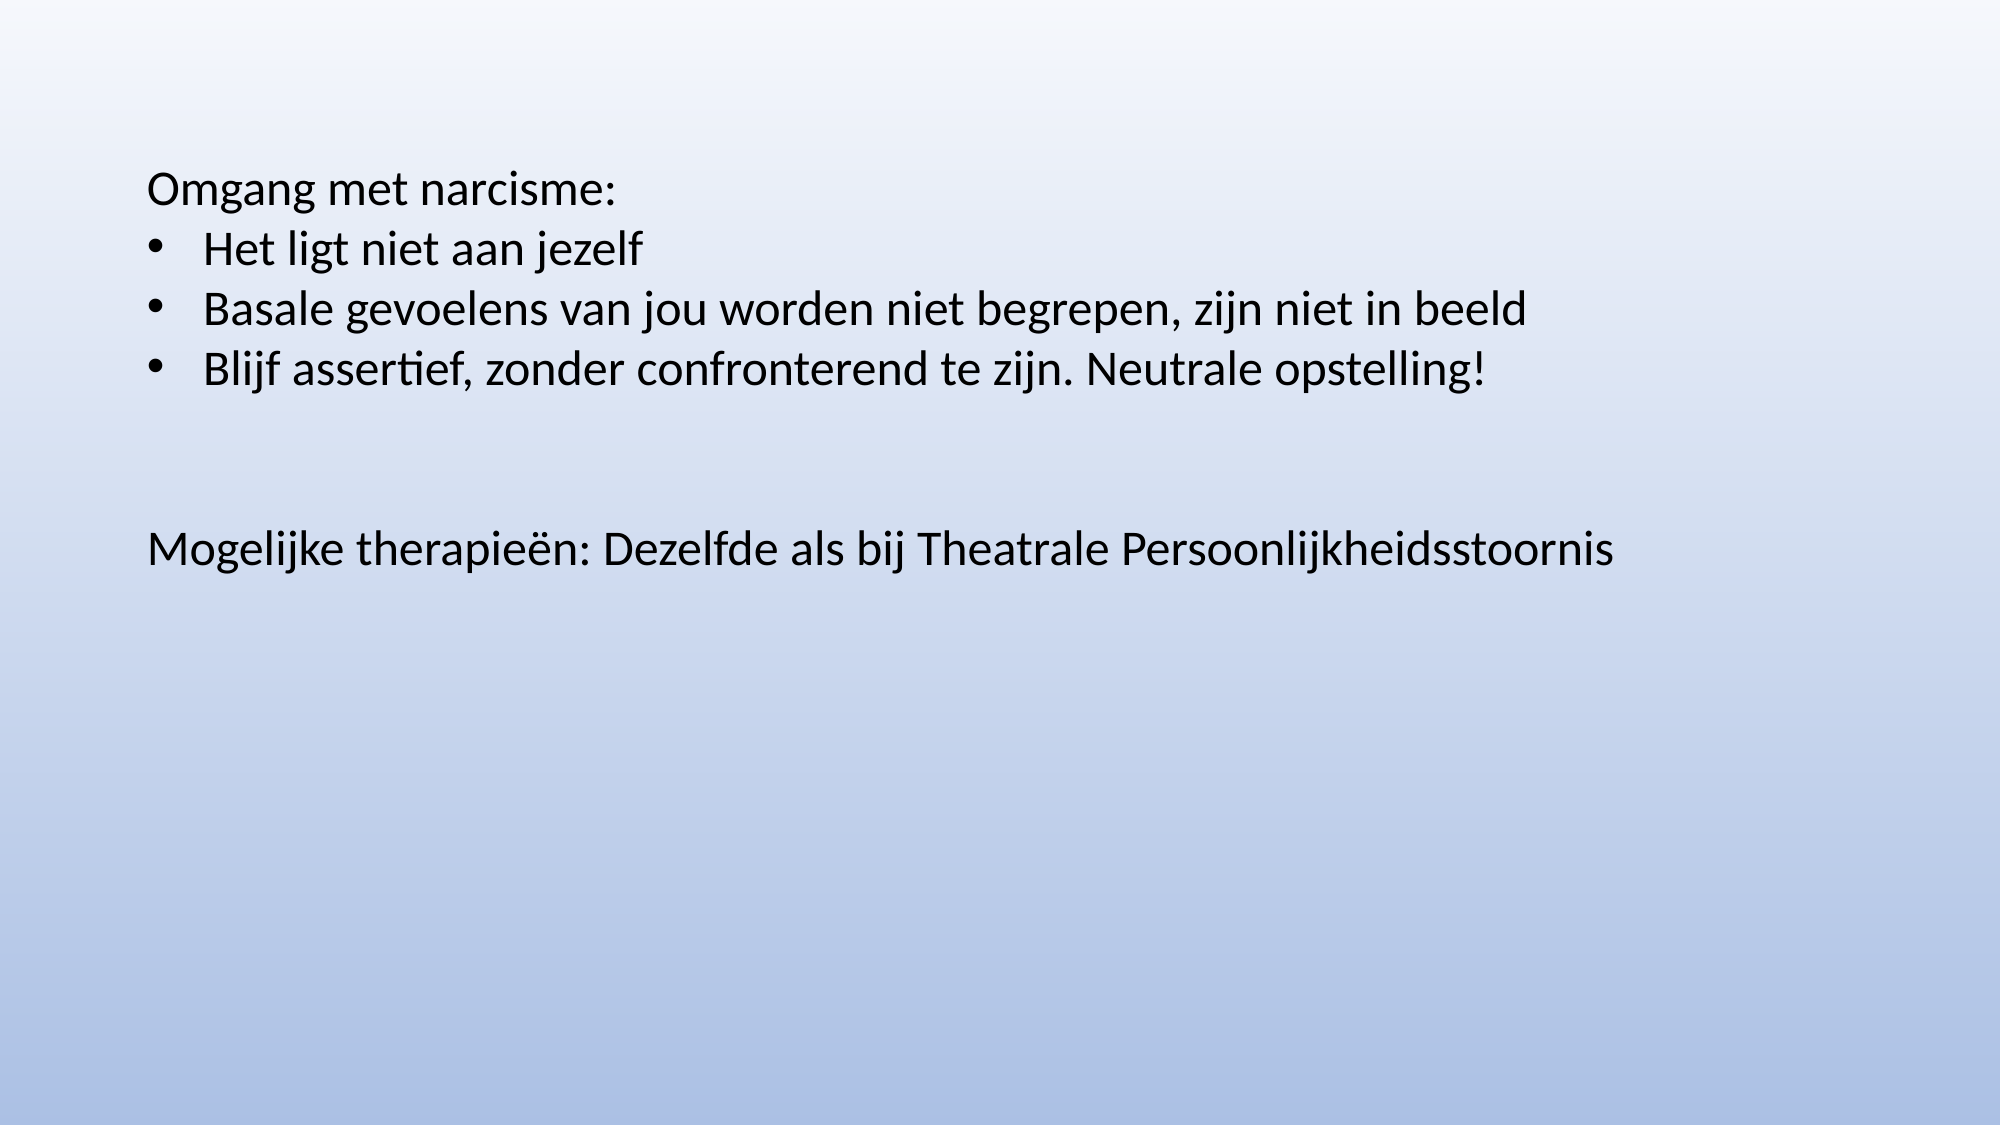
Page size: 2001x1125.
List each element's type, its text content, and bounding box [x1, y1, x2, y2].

text_box Omgang met narcisme: Het ligt niet aan jezelf Basale gevoelens van jou worden niet begrepen, zijn niet in beeld Blijf assertief, zonder confronterend te zijn. Neutrale opstelling! Mogelijke therapieën: Dezelfde als bij Theatrale Persoonlijkheidsstoornis [132, 148, 1630, 583]
